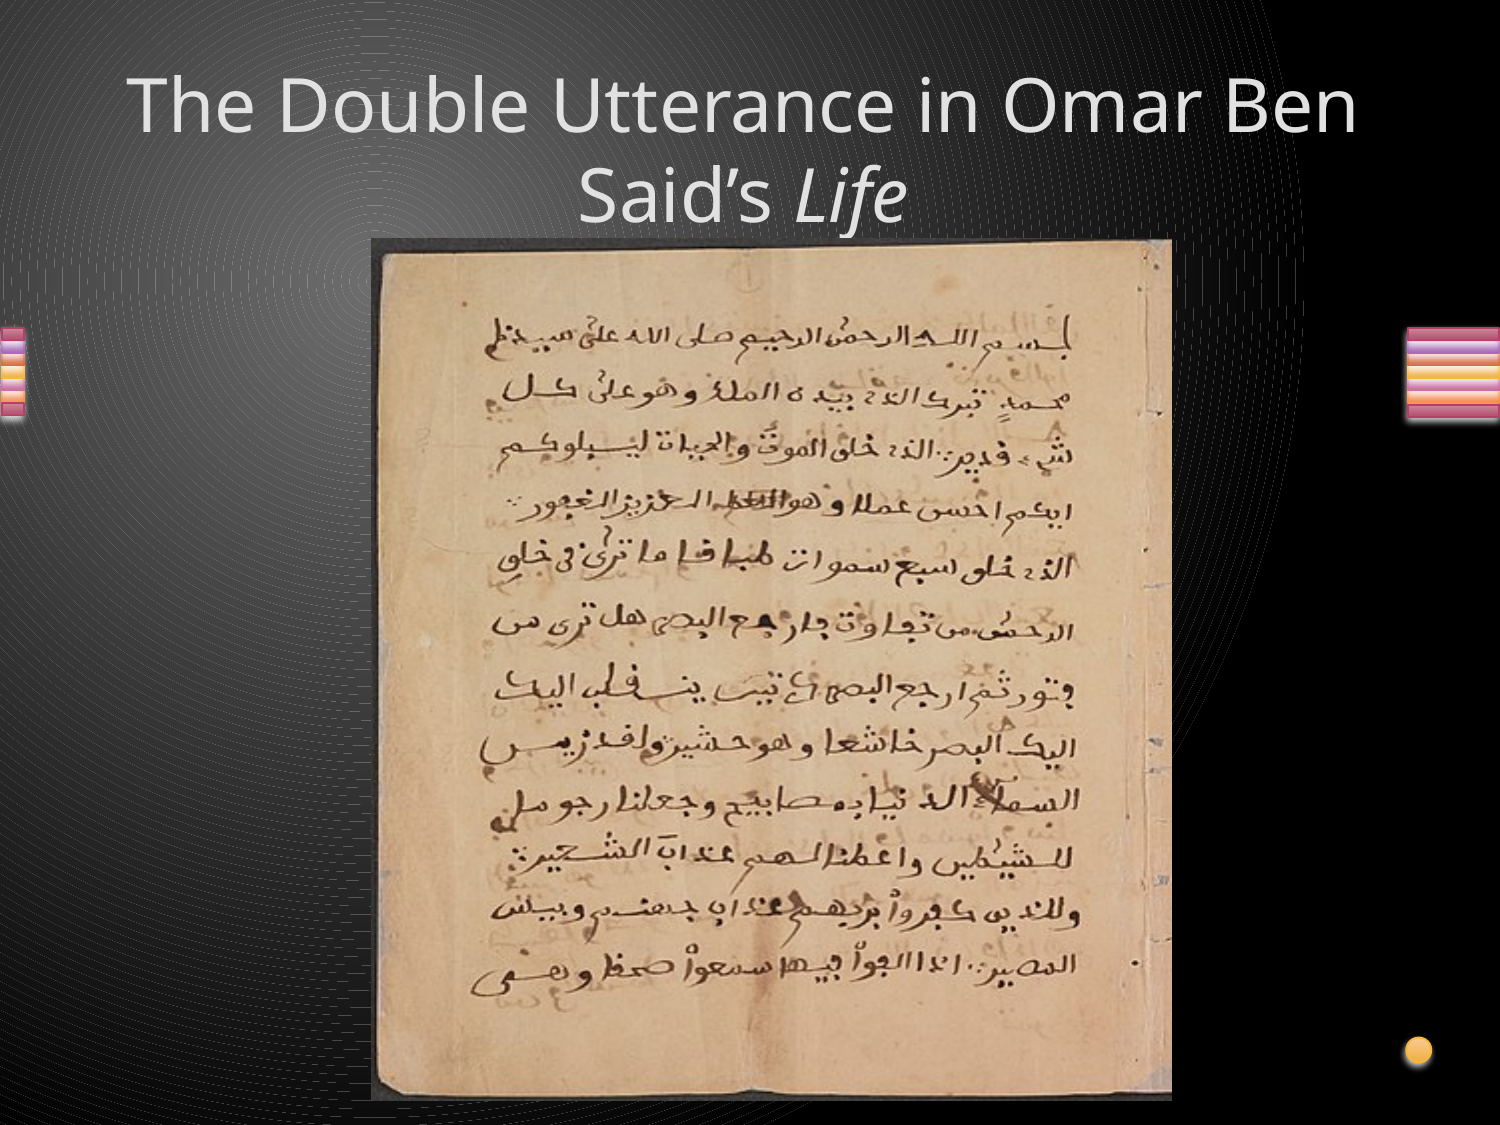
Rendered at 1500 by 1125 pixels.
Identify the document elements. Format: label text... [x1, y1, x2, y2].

picture [370, 238, 1172, 1102]
title The Double Utterance in Omar Ben Said’s Life [37, 33, 1450, 263]
